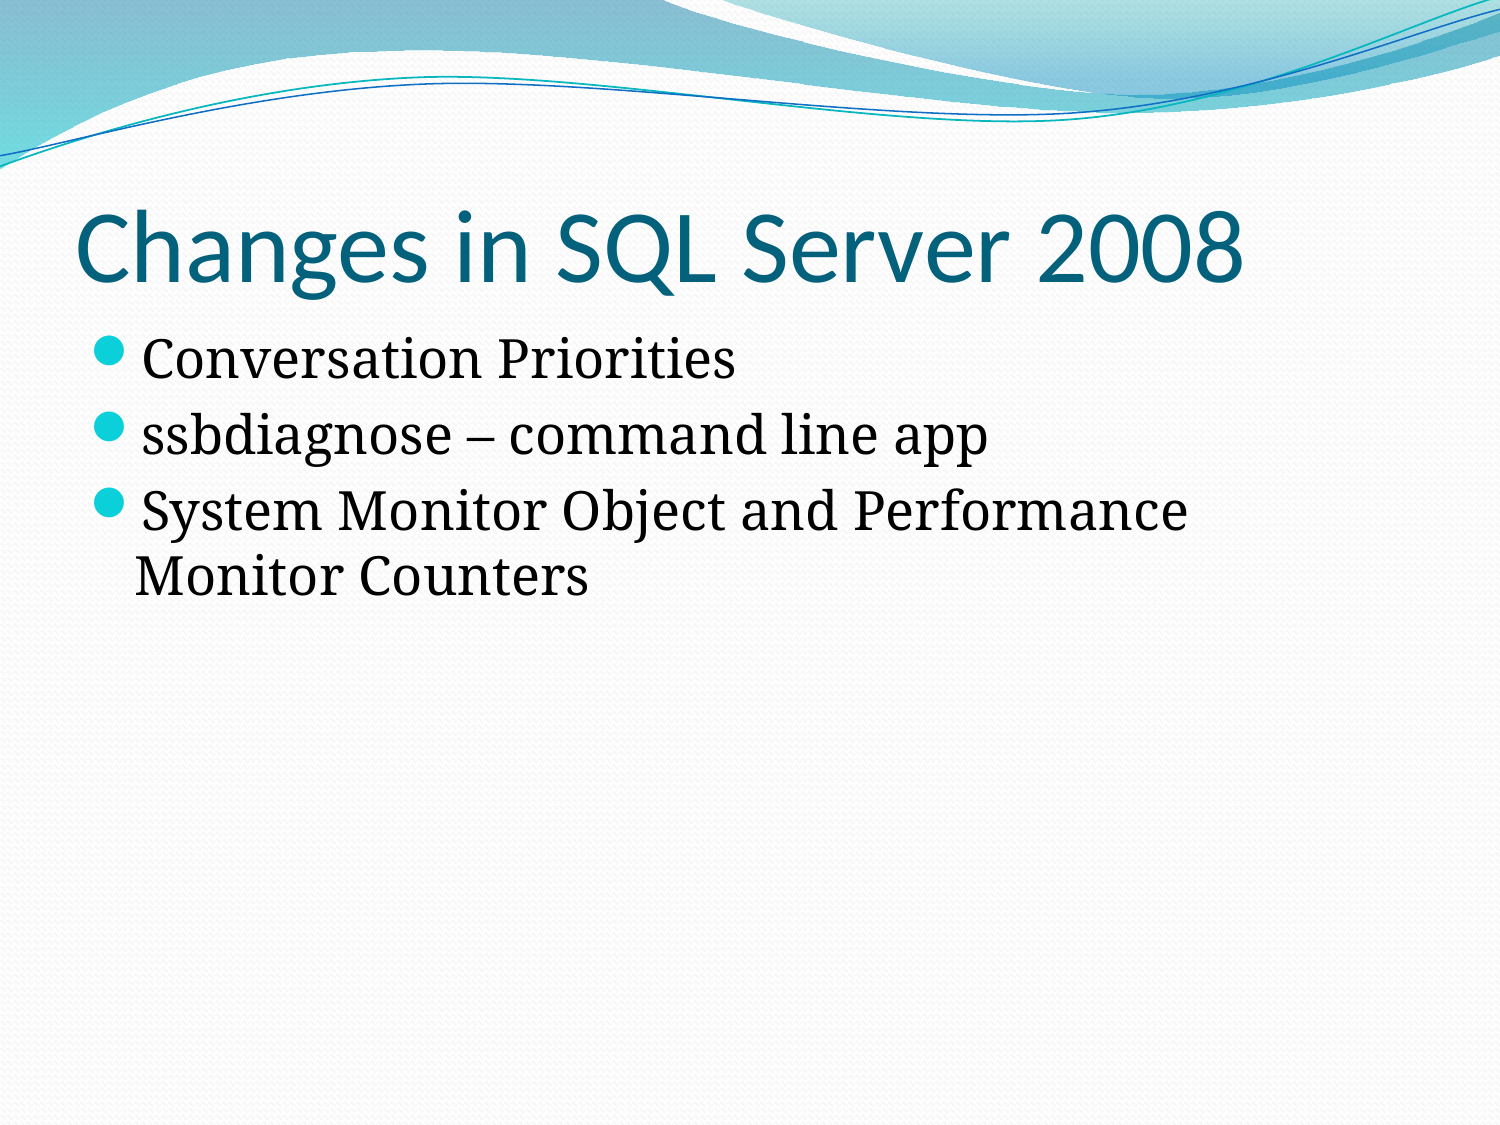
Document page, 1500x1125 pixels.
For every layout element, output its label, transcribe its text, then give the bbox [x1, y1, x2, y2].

list Conversation Priorities ssbdiagnose – command line app System Monitor Object and Performance Monitor Counters [75, 317, 1425, 1038]
title Changes in SQL Server 2008 [75, 115, 1425, 303]
